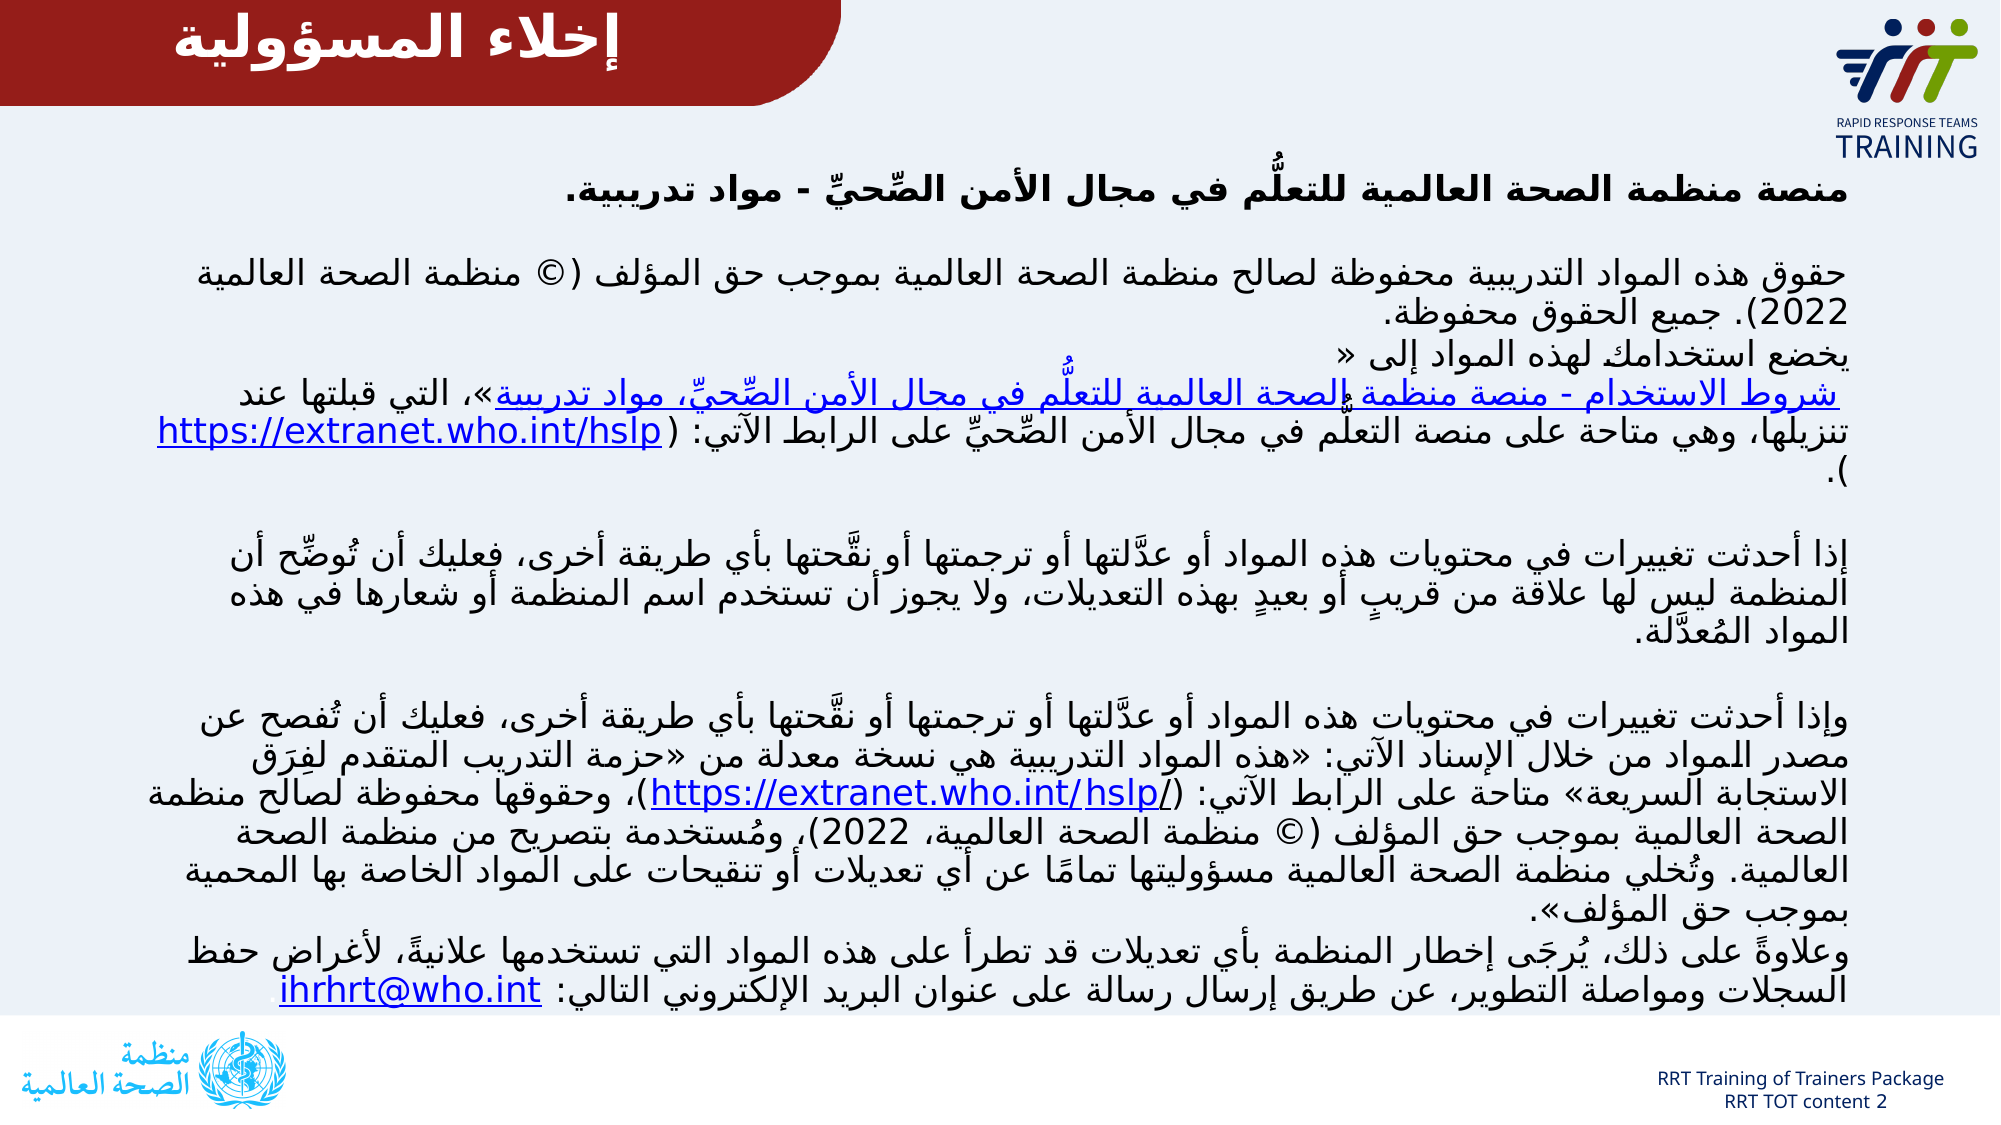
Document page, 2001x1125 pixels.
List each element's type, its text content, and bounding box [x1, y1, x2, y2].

picture [0, 0, 841, 106]
picture [22, 1031, 286, 1109]
picture [1835, 19, 1978, 167]
text_box إخلاء المسؤولية [22, 0, 774, 88]
list منصة منظمة الصحة العالمية للتعلُّم في مجال الأمن الصِّحيِّ - مواد تدريبية. حقوق هذه المواد التدريبية محفوظة لصالح منظمة الصحة العالمية بموجب حق المؤلف (© منظمة الصحة العالمية 2022). جميع الحقوق محفوظة.‬ يخضع استخدامك لهذه المواد إلى «شروط الاستخدام - منصة منظمة الصحة العالمية للتعلُّم في مجال الأمن الصِّحيِّ، مواد تدريبية»، التي قبلتها عند تنزيلها، وهي متاحة على منصة التعلُّم في مجال الأمن الصِّحيِّ على الرابط الآتي: (https://extranet.who.int/hslp). إذا أحدثت تغييرات في محتويات هذه المواد أو عدَّلتها أو ترجمتها أو نقَّحتها بأي طريقة أخرى، فعليك أن تُوضِّح أن المنظمة ليس لها علاقة من قريبٍ أو بعيدٍ بهذه التعديلات، ولا يجوز أن تستخدم اسم المنظمة أو شعارها في هذه المواد المُعدَّلة. وإذا أحدثت تغييرات في محتويات هذه المواد أو عدَّلتها أو ترجمتها أو نقَّحتها بأي طريقة أخرى، فعليك أن تُفصح عن مصدر المواد من خلال الإسناد الآتي: «هذه المواد التدريبية هي نسخة معدلة من «حزمة التدريب المتقدم لفِرَق الاستجابة السريعة» متاحة على الرابط الآتي: (https://extranet.who.int/hslp/)، وحقوقها محفوظة لصالح منظمة الصحة العالمية بموجب حق المؤلف (© منظمة الصحة العالمية، 2022)، ومُستخدمة بتصريح من منظمة الصحة العالمية. وتُخلي منظمة الصحة العالمية مسؤوليتها تمامًا عن أي تعديلات أو تنقيحات على المواد الخاصة بها المحمية بموجب حق المؤلف». وعلاوةً على ذلك، يُرجَى إخطار المنظمة بأي تعديلات قد تطرأ على هذه المواد التي تستخدمها علانيةً، لأغراض حفظ السجلات ومواصلة التطوير، عن طريق إرسال رسالة على عنوان البريد الإلكتروني التالي: ihrhrt@who.int. [135, 169, 1852, 1025]
